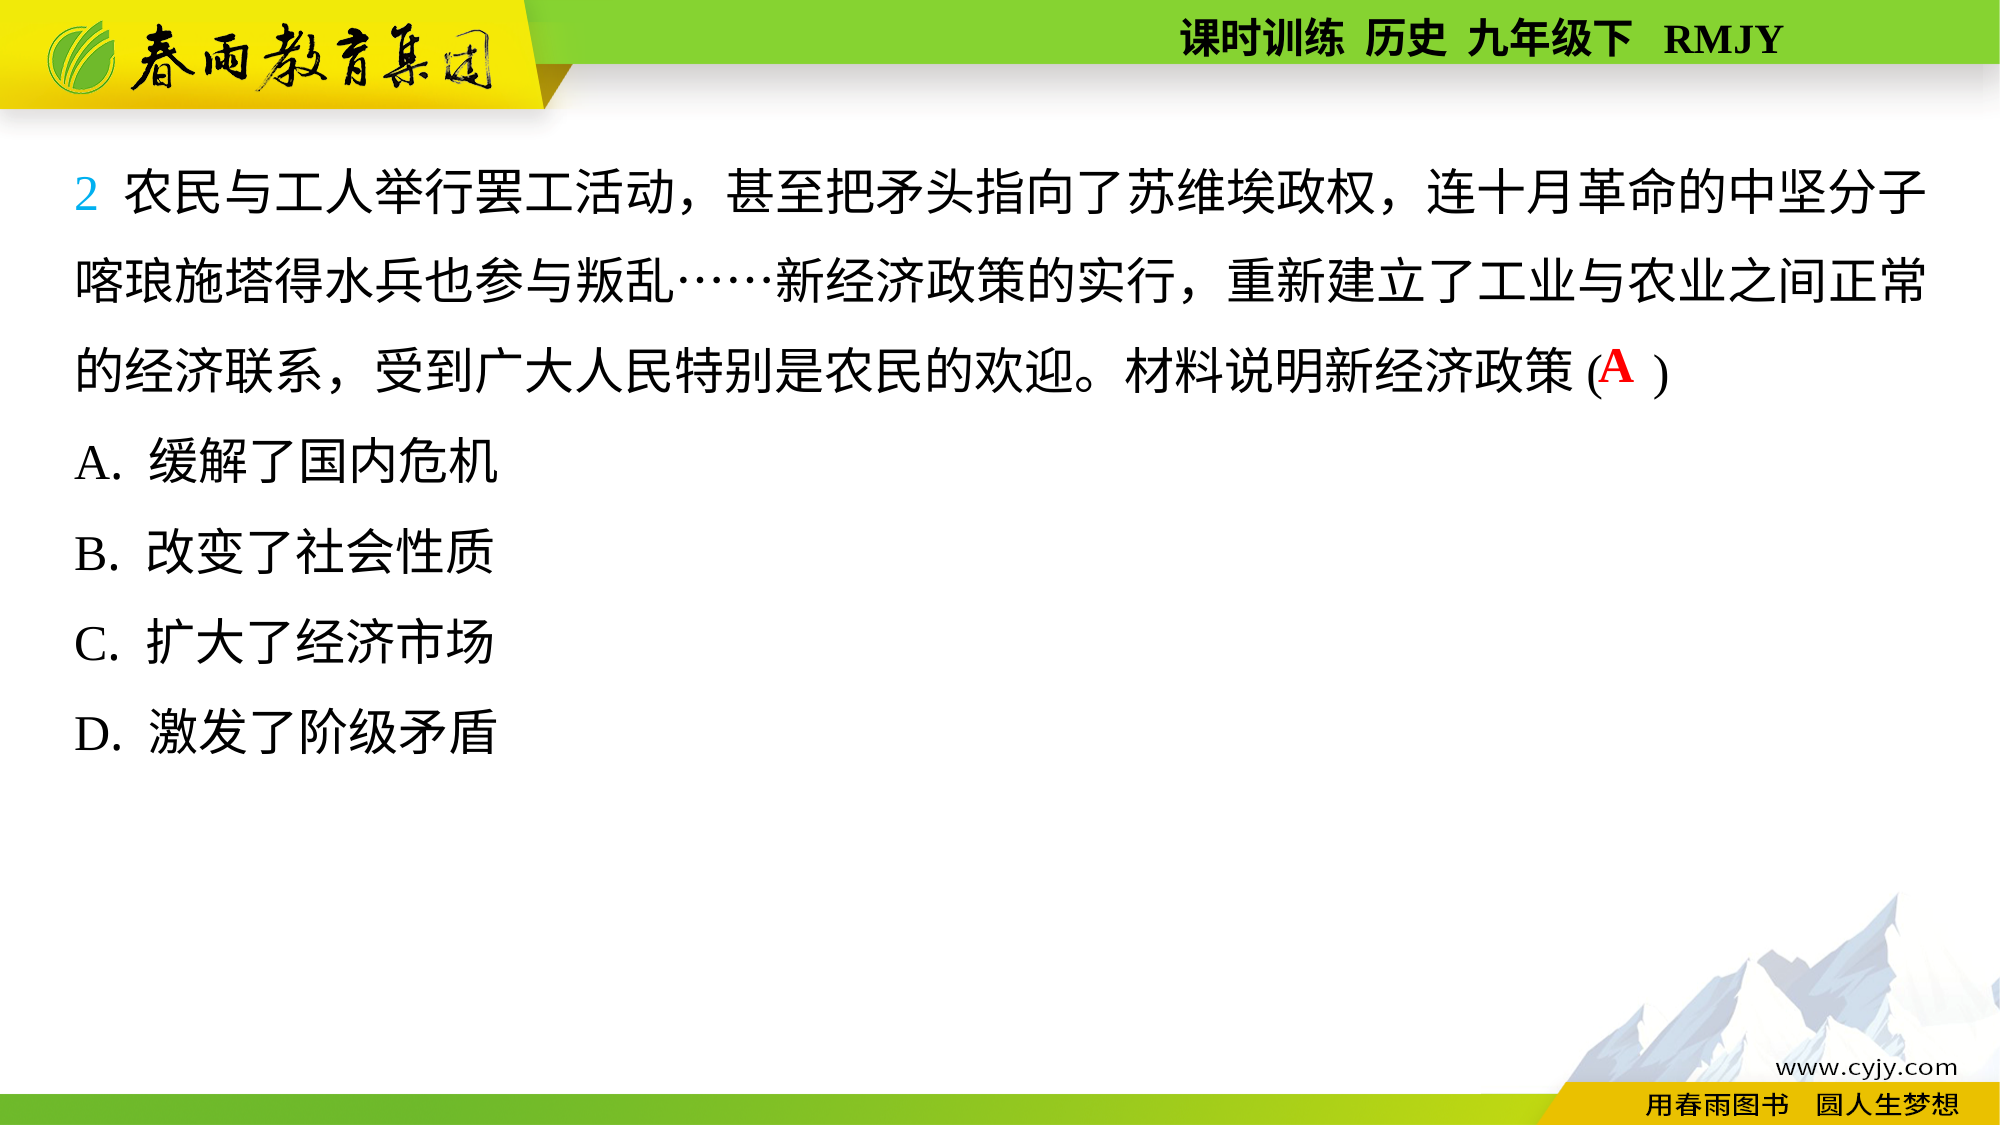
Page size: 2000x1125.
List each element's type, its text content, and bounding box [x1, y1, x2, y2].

list 2 农民与工人举行罢工活动，甚至把矛头指向了苏维埃政权，连十月革命的中坚分子喀琅施塔得水兵也参与叛乱……新经济政策的实行，重新建立了工业与农业之间正常的经济联系，受到广大人民特别是农民的欢迎。材料说明新经济政策( ) A. 缓解了国内危机 B. 改变了社会性质 C. 扩大了经济市场 D. 激发了阶级矛盾 [59, 122, 1944, 854]
text_box A [1583, 324, 1650, 400]
picture [0, 0, 2000, 1125]
